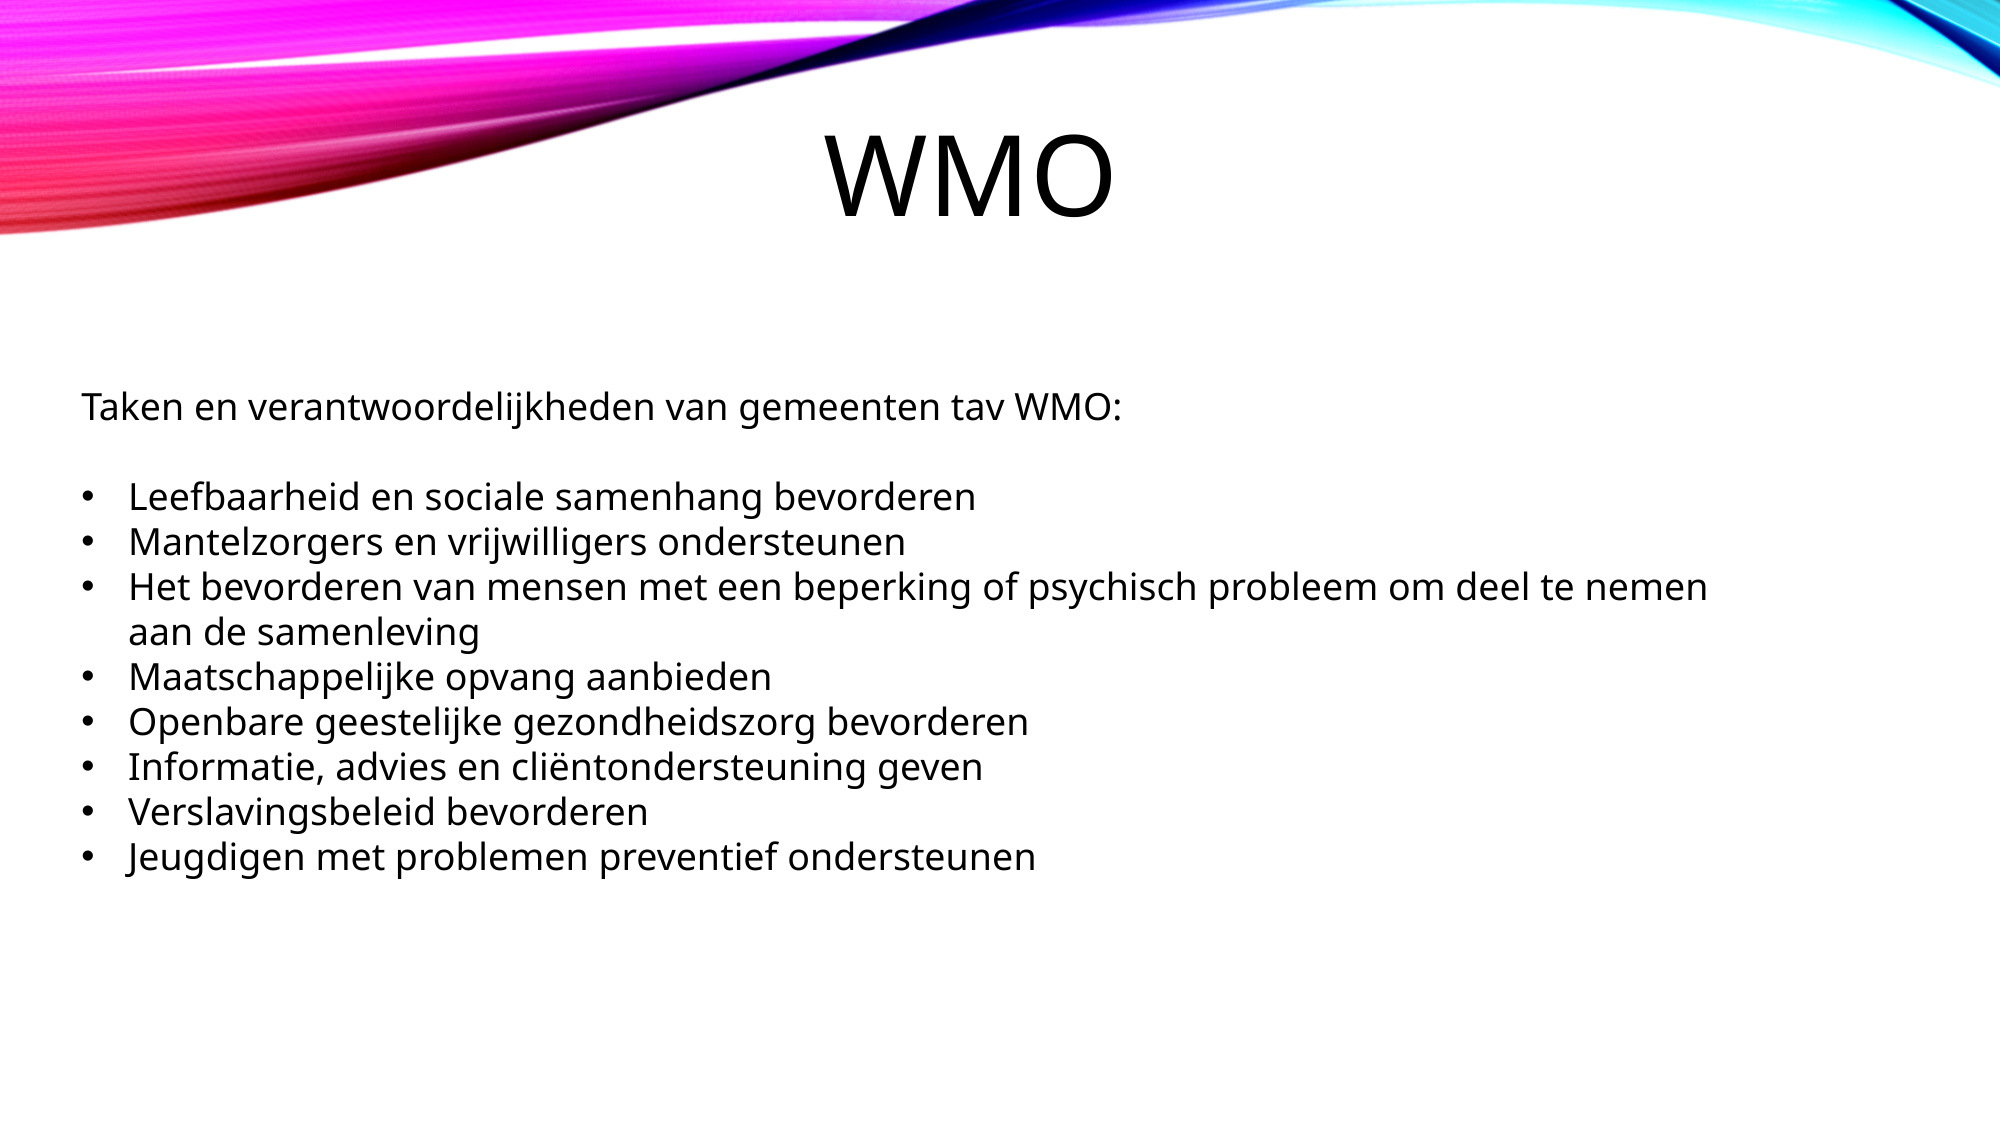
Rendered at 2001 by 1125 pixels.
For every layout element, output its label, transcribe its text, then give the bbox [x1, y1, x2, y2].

picture [1910, 0, 2000, 45]
picture [1890, 0, 2000, 75]
text_box WMO [809, 96, 1134, 247]
text_box Taken en verantwoordelijkheden van gemeenten tav WMO: Leefbaarheid en sociale samenhang bevorderen Mantelzorgers en vrijwilligers ondersteunen Het bevorderen van mensen met een beperking of psychisch probleem om deel te nemen aan de samenleving Maatschappelijke opvang aanbieden Openbare geestelijke gezondheidszorg bevorderen Informatie, advies en cliëntondersteuning geven Verslavingsbeleid bevorderen Jeugdigen met problemen preventief ondersteunen [66, 375, 1781, 886]
picture [0, 0, 2000, 237]
